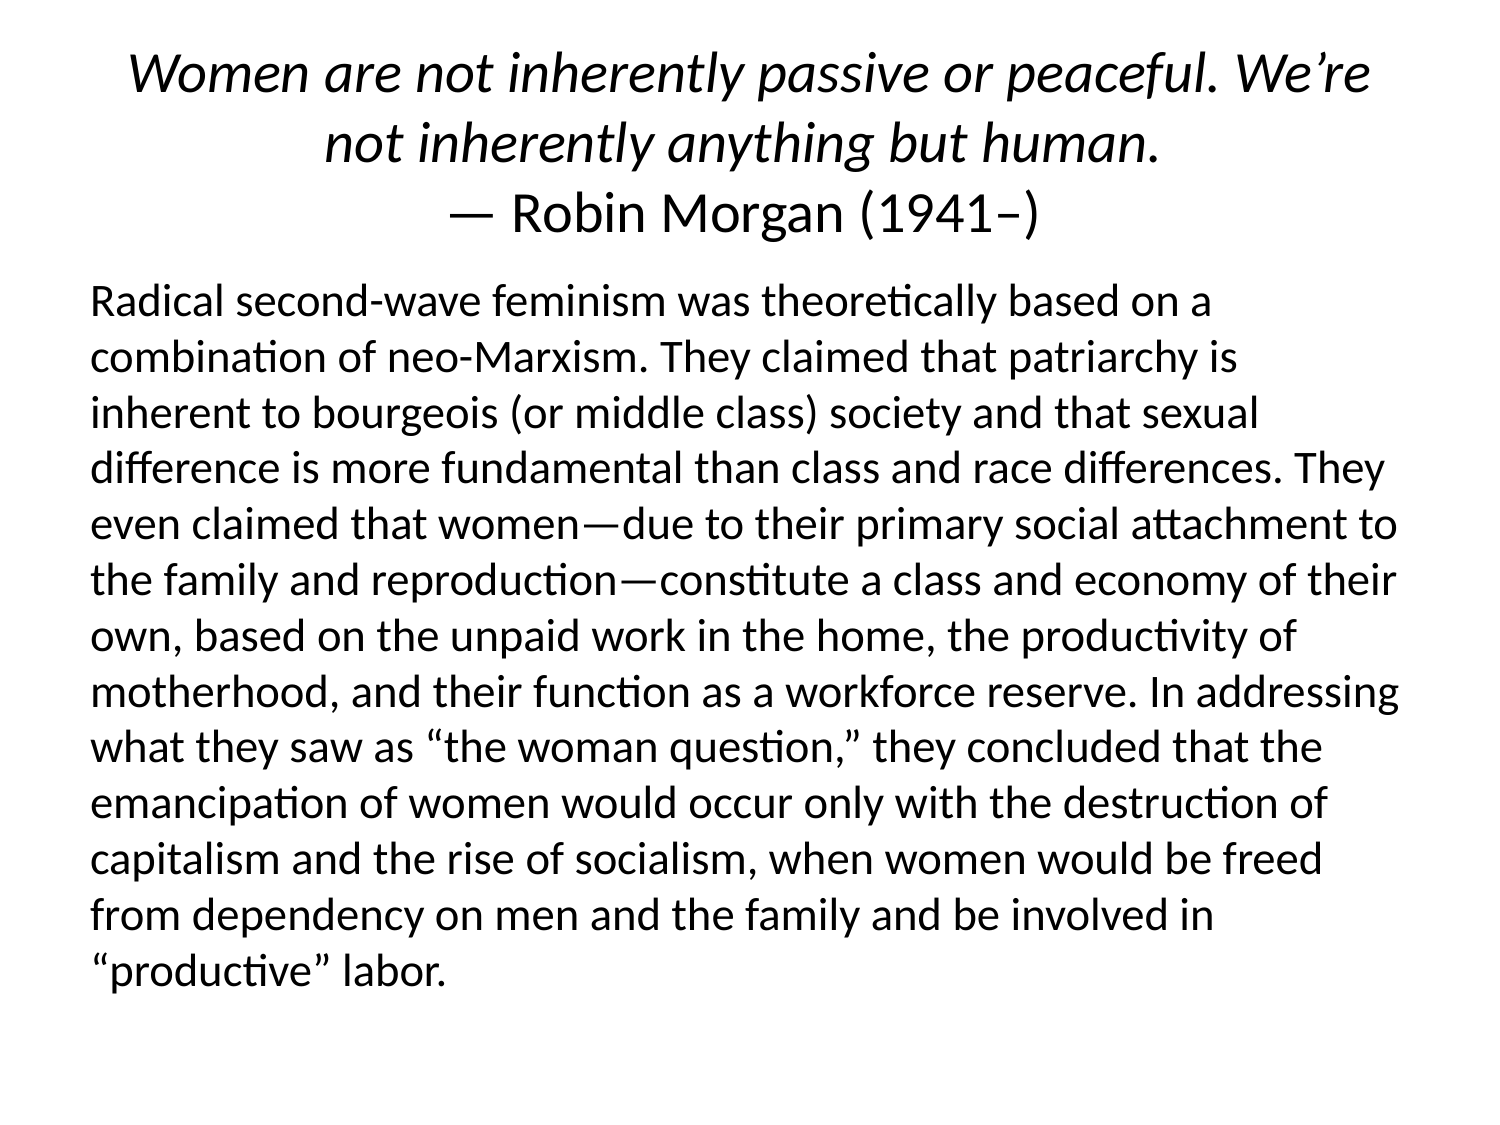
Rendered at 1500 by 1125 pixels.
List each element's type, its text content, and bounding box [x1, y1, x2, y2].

list Radical second-wave feminism was theoretically based on a combination of neo-Marxism. They claimed that patriarchy is inherent to bourgeois (or middle class) society and that sexual difference is more fundamental than class and race differences. They even claimed that women—due to their primary social attachment to the family and reproduction—constitute a class and economy of their own, based on the unpaid work in the home, the productivity of motherhood, and their function as a workforce reserve. In addressing what they saw as “the woman question,” they concluded that the emancipation of women would occur only with the destruction of capitalism and the rise of socialism, when women would be freed from dependency on men and the family and be involved in “productive” labor. [75, 262, 1425, 1005]
title Women are not inherently passive or peaceful. We’re not inherently anything but human. — Robin Morgan (1941–) [75, 45, 1425, 233]
